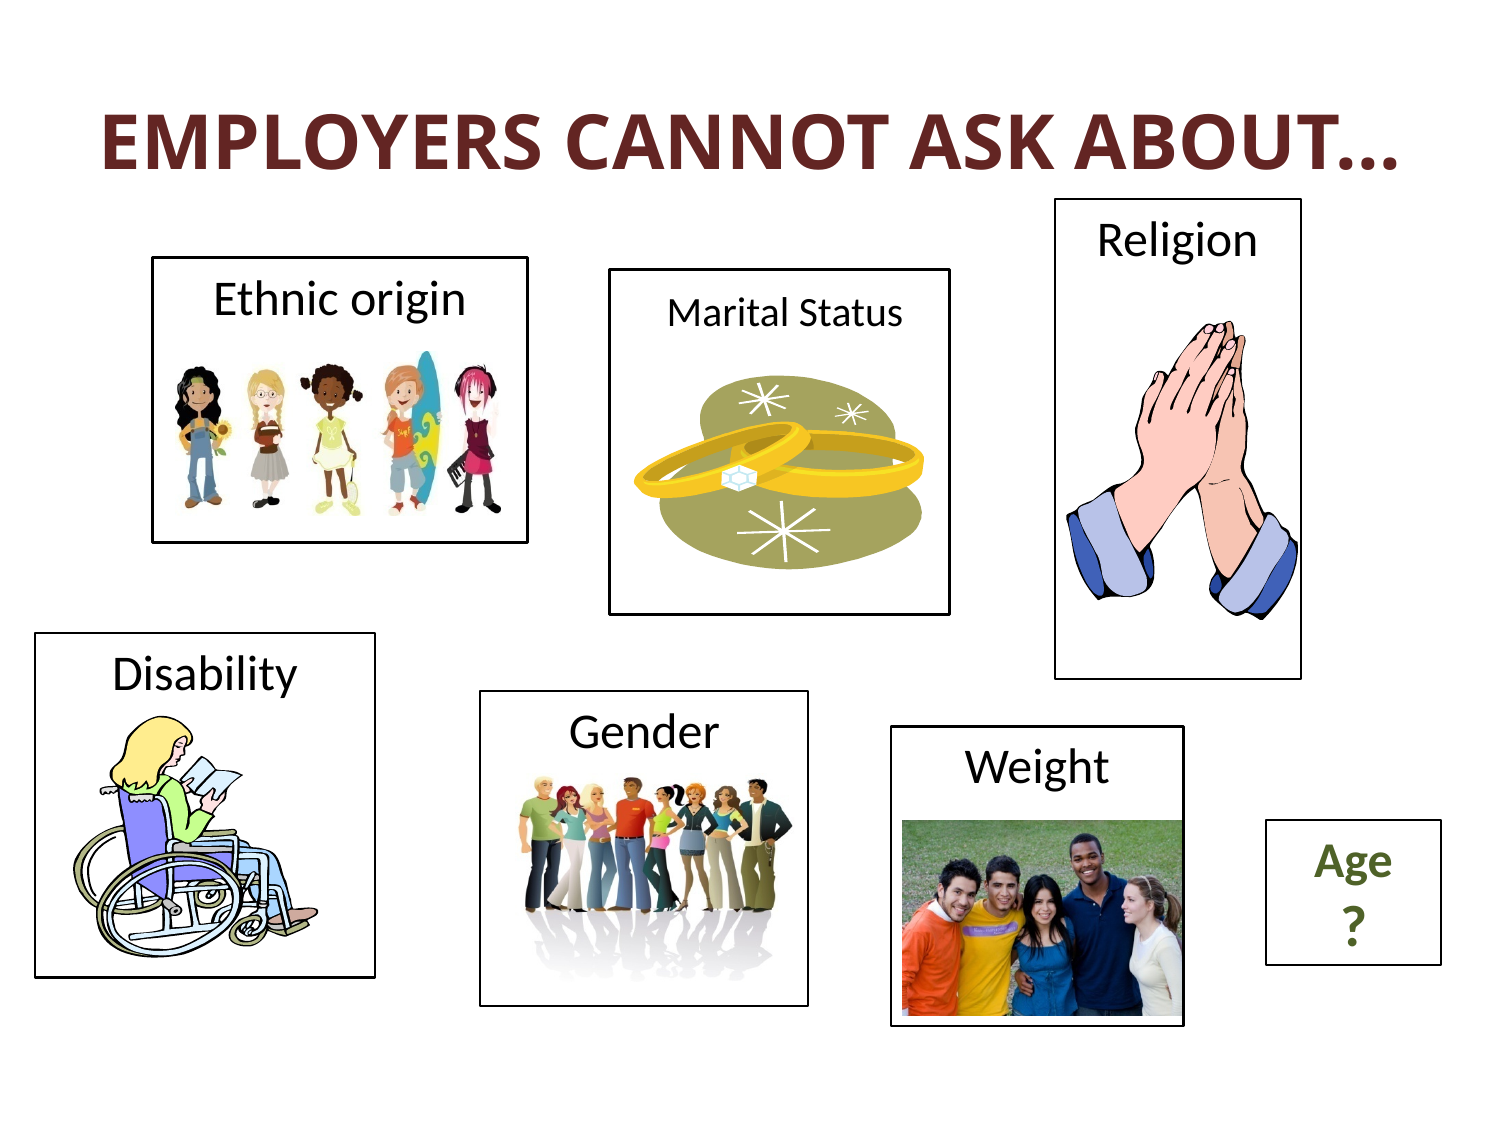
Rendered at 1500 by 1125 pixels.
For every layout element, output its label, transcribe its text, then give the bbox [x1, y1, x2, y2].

picture [515, 773, 795, 985]
text_box Gender [480, 691, 809, 1007]
text_box Weight [890, 726, 1184, 1027]
text_box Religion [1054, 199, 1301, 679]
text_box Marital Status [609, 269, 950, 615]
picture [632, 374, 926, 571]
title EMPLOYERS CANNOT ASK ABOUT... [75, 45, 1425, 233]
picture [1066, 316, 1305, 621]
picture [69, 714, 319, 960]
picture [175, 351, 502, 516]
text_box Age ? [1265, 820, 1442, 966]
picture [902, 820, 1182, 1016]
text_box Ethnic origin [152, 257, 528, 543]
text_box Disability [35, 632, 375, 978]
